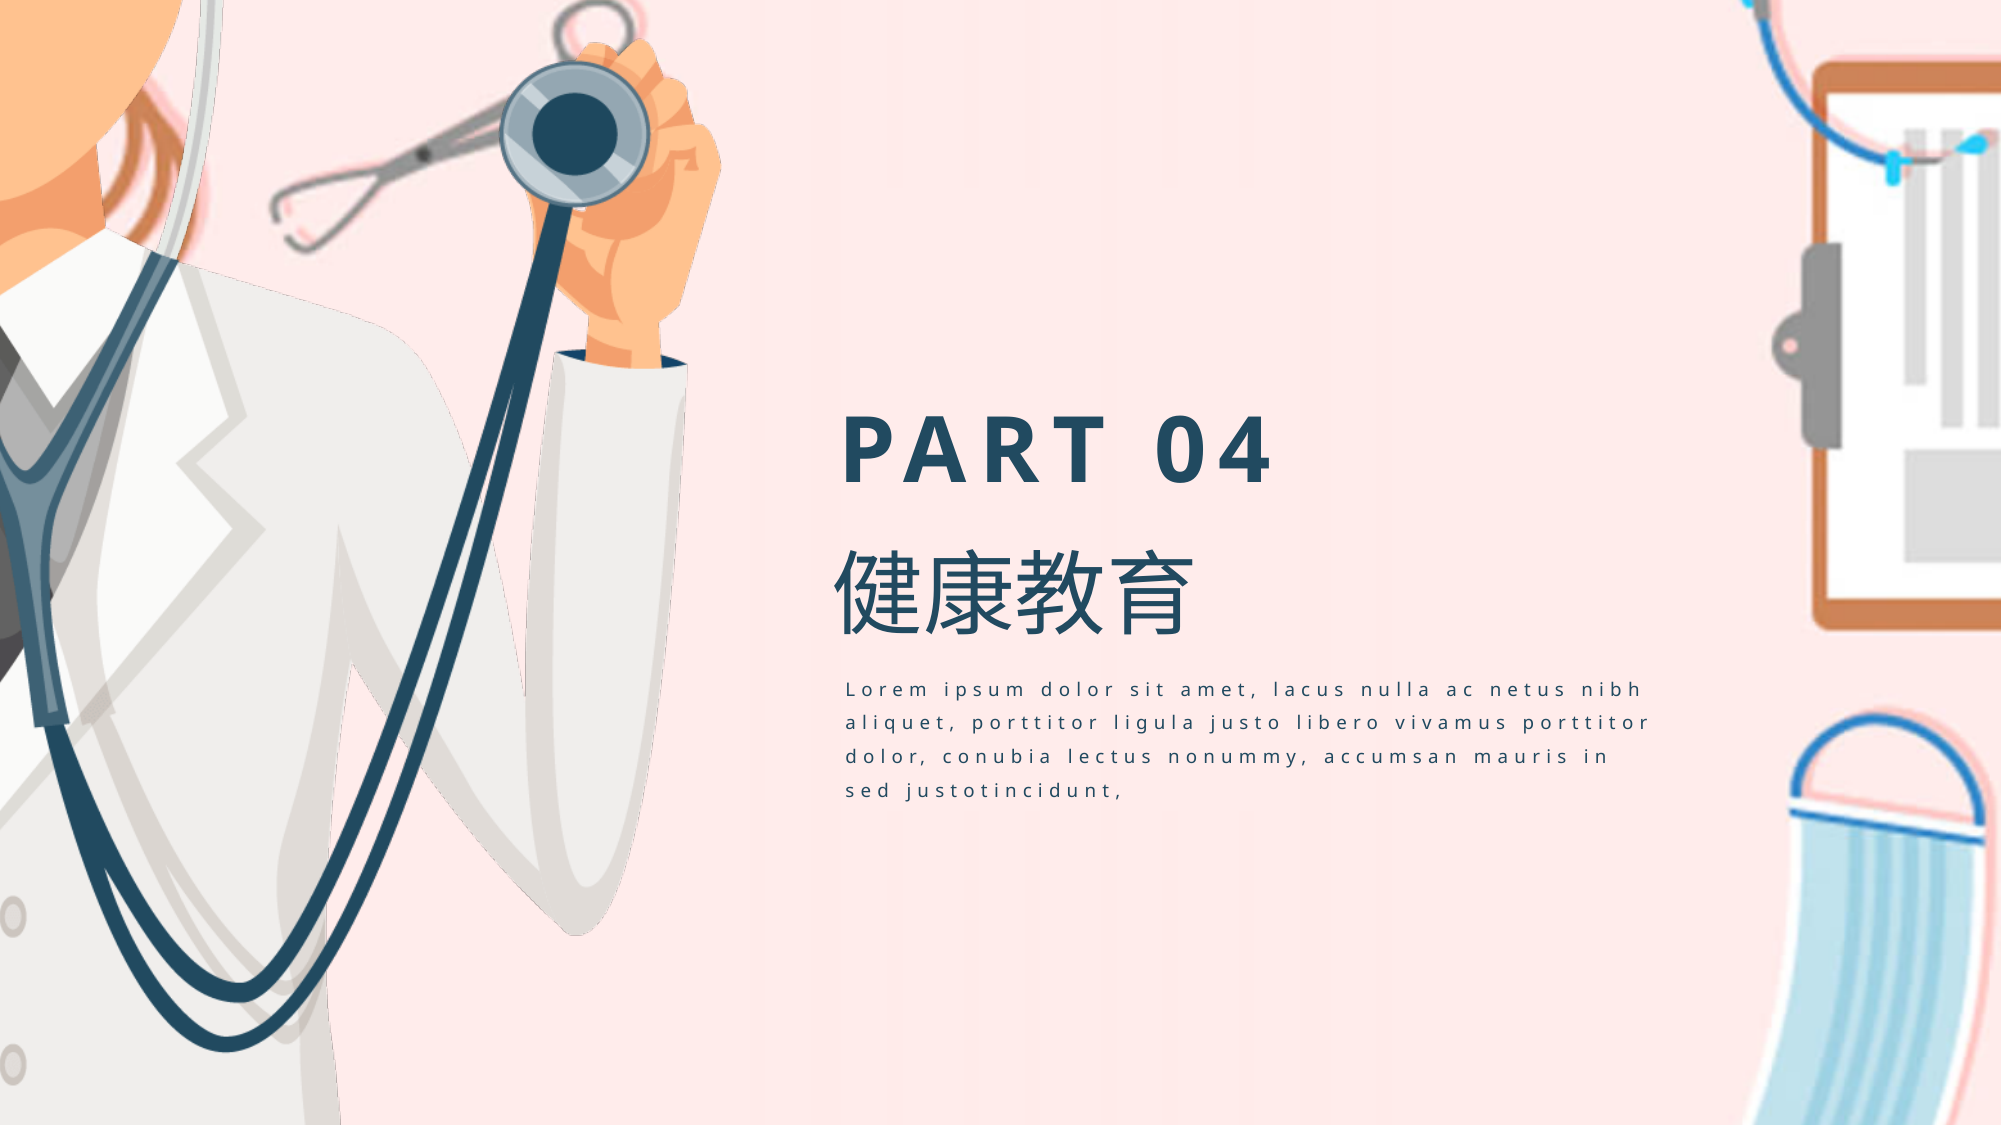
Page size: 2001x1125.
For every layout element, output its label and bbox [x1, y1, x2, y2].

text_box [0, 0, 2000, 1125]
